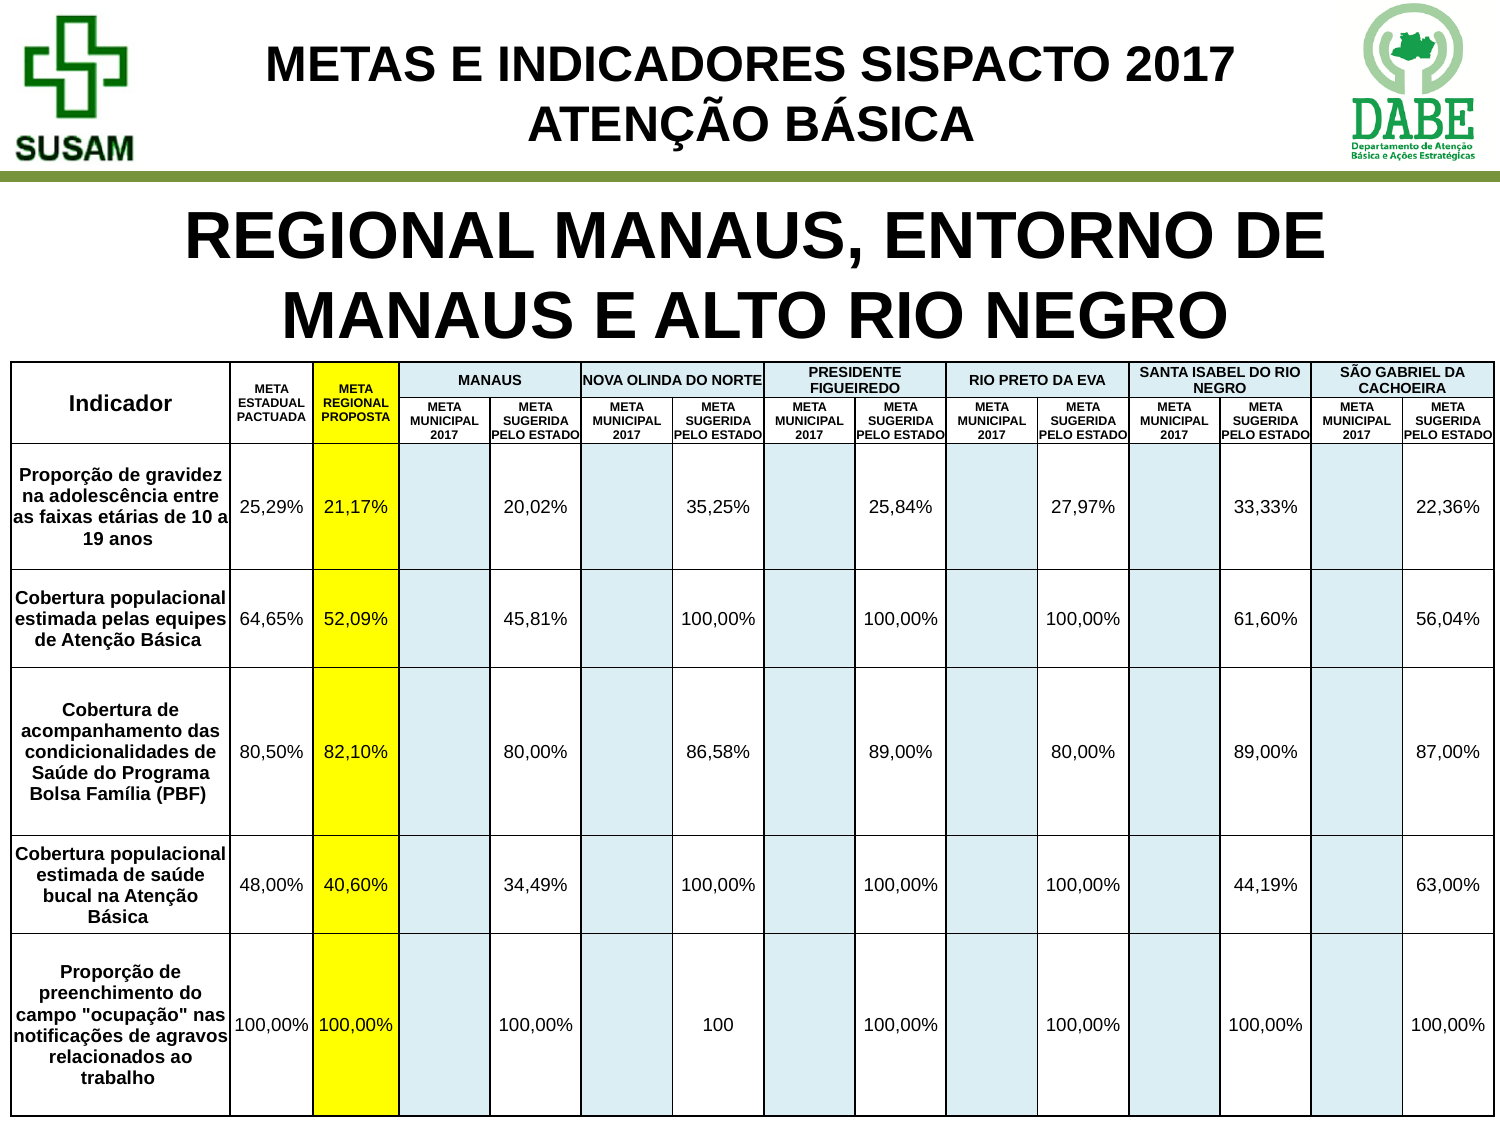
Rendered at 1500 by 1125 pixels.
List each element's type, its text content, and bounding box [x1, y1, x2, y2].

table_cell [400, 444, 489, 569]
table_header Indicador [12, 363, 229, 443]
table_cell Cobertura populacional estimada de saúde bucal na Atenção Básica [12, 836, 229, 933]
table_cell 100,00% [856, 836, 945, 933]
table_cell [947, 836, 1037, 933]
table_cell META MUNICIPAL 2017 [947, 398, 1037, 443]
table_cell 100,00% [1403, 934, 1493, 1115]
table_cell [1130, 570, 1219, 667]
table_cell 25,84% [856, 444, 945, 569]
table_cell [1312, 668, 1402, 835]
table_cell Cobertura populacional estimada pelas equipes de Atenção Básica [12, 570, 229, 667]
table_cell 35,25% [673, 444, 763, 569]
table_cell 45,81% [491, 570, 580, 667]
table_cell META SUGERIDA PELO ESTADO [1221, 398, 1310, 443]
table_cell META MUNICIPAL 2017 [400, 398, 489, 443]
table_cell [947, 934, 1037, 1115]
table_header RIO PRETO DA EVA [947, 363, 1128, 397]
table_cell 100,00% [673, 570, 763, 667]
table_cell META MUNICIPAL 2017 [1312, 398, 1402, 443]
text_box METAS E INDICADORES SISPACTO 2017 ATENÇÃO BÁSICA [244, 24, 1258, 160]
table_header MANAUS [400, 363, 580, 397]
table_cell [947, 668, 1037, 835]
table_cell [1312, 836, 1402, 933]
table_cell [947, 570, 1037, 667]
table_cell [582, 836, 672, 933]
picture [1333, 0, 1495, 165]
table_cell 40,60% [314, 836, 398, 933]
table_cell [582, 934, 672, 1115]
table_cell 100,00% [856, 934, 945, 1115]
table_cell 22,36% [1403, 444, 1493, 569]
table_cell 34,49% [491, 836, 580, 933]
table_cell 52,09% [314, 570, 398, 667]
table_cell [400, 836, 489, 933]
table_cell 33,33% [1221, 444, 1310, 569]
table_cell 100,00% [314, 934, 398, 1115]
table_cell [1130, 934, 1219, 1115]
table_cell 61,60% [1221, 570, 1310, 667]
table_header NOVA OLINDA DO NORTE [582, 363, 763, 397]
picture [5, 0, 148, 165]
table_cell 48,00% [231, 836, 312, 933]
table_cell 63,00% [1403, 836, 1493, 933]
table_cell [582, 570, 672, 667]
table_cell Proporção de gravidez na adolescência entre as faixas etárias de 10 a 19 anos [12, 444, 229, 569]
table_cell 100 [673, 934, 763, 1115]
text_box REGIONAL MANAUS, ENTORNO DE MANAUS E ALTO RIO NEGRO [76, 184, 1436, 360]
table_cell 89,00% [1221, 668, 1310, 835]
table_cell META SUGERIDA PELO ESTADO [491, 398, 580, 443]
table_cell [765, 668, 854, 835]
table_header META REGIONAL PROPOSTA [314, 363, 398, 443]
table_cell META SUGERIDA PELO ESTADO [673, 398, 763, 443]
table_cell [400, 570, 489, 667]
table_cell [1312, 444, 1402, 569]
table_cell META MUNICIPAL 2017 [765, 398, 854, 443]
table_cell 80,00% [491, 668, 580, 835]
text_box [0, 171, 1500, 182]
table_cell [765, 934, 854, 1115]
table_cell 86,58% [673, 668, 763, 835]
table_cell [947, 444, 1037, 569]
table_cell 87,00% [1403, 668, 1493, 835]
table_cell 25,29% [231, 444, 312, 569]
table_cell 21,17% [314, 444, 398, 569]
table_cell [765, 570, 854, 667]
table_cell 100,00% [1038, 934, 1128, 1115]
table_cell META MUNICIPAL 2017 [582, 398, 672, 443]
table_cell Cobertura de acompanhamento das condicionalidades de Saúde do Programa Bolsa Família (PBF) [12, 668, 229, 835]
table_cell [582, 444, 672, 569]
table_cell 56,04% [1403, 570, 1493, 667]
table_header PRESIDENTE FIGUEIREDO [765, 363, 945, 397]
table_cell META SUGERIDA PELO ESTADO [856, 398, 945, 443]
table_cell 100,00% [231, 934, 312, 1115]
table_cell META SUGERIDA PELO ESTADO [1403, 398, 1493, 443]
table_header SÃO GABRIEL DA CACHOEIRA [1312, 363, 1493, 397]
table_cell 64,65% [231, 570, 312, 667]
table_cell 44,19% [1221, 836, 1310, 933]
table_cell [582, 668, 672, 835]
table_cell META MUNICIPAL 2017 [1130, 398, 1219, 443]
table_cell [1312, 570, 1402, 667]
table_cell 82,10% [314, 668, 398, 835]
table_cell 100,00% [856, 570, 945, 667]
table_cell 100,00% [1038, 836, 1128, 933]
table_cell [1312, 934, 1402, 1115]
table_cell [400, 668, 489, 835]
table_cell Proporção de preenchimento do campo "ocupação" nas notificações de agravos relacionados ao trabalho [12, 934, 229, 1115]
table_header SANTA ISABEL DO RIO NEGRO [1130, 363, 1310, 397]
table_header META ESTADUAL PACTUADA [231, 363, 312, 443]
table_cell [765, 444, 854, 569]
table_cell 27,97% [1038, 444, 1128, 569]
table_cell [765, 836, 854, 933]
table_cell [1130, 836, 1219, 933]
table_cell 100,00% [673, 836, 763, 933]
table_cell 80,00% [1038, 668, 1128, 835]
table_cell 89,00% [856, 668, 945, 835]
table_cell 100,00% [491, 934, 580, 1115]
table_cell META SUGERIDA PELO ESTADO [1038, 398, 1128, 443]
table_cell 100,00% [1038, 570, 1128, 667]
table_cell 80,50% [231, 668, 312, 835]
table_cell [400, 934, 489, 1115]
table_cell 100,00% [1221, 934, 1310, 1115]
table_cell 20,02% [491, 444, 580, 569]
table_cell [1130, 444, 1219, 569]
table_cell [1130, 668, 1219, 835]
